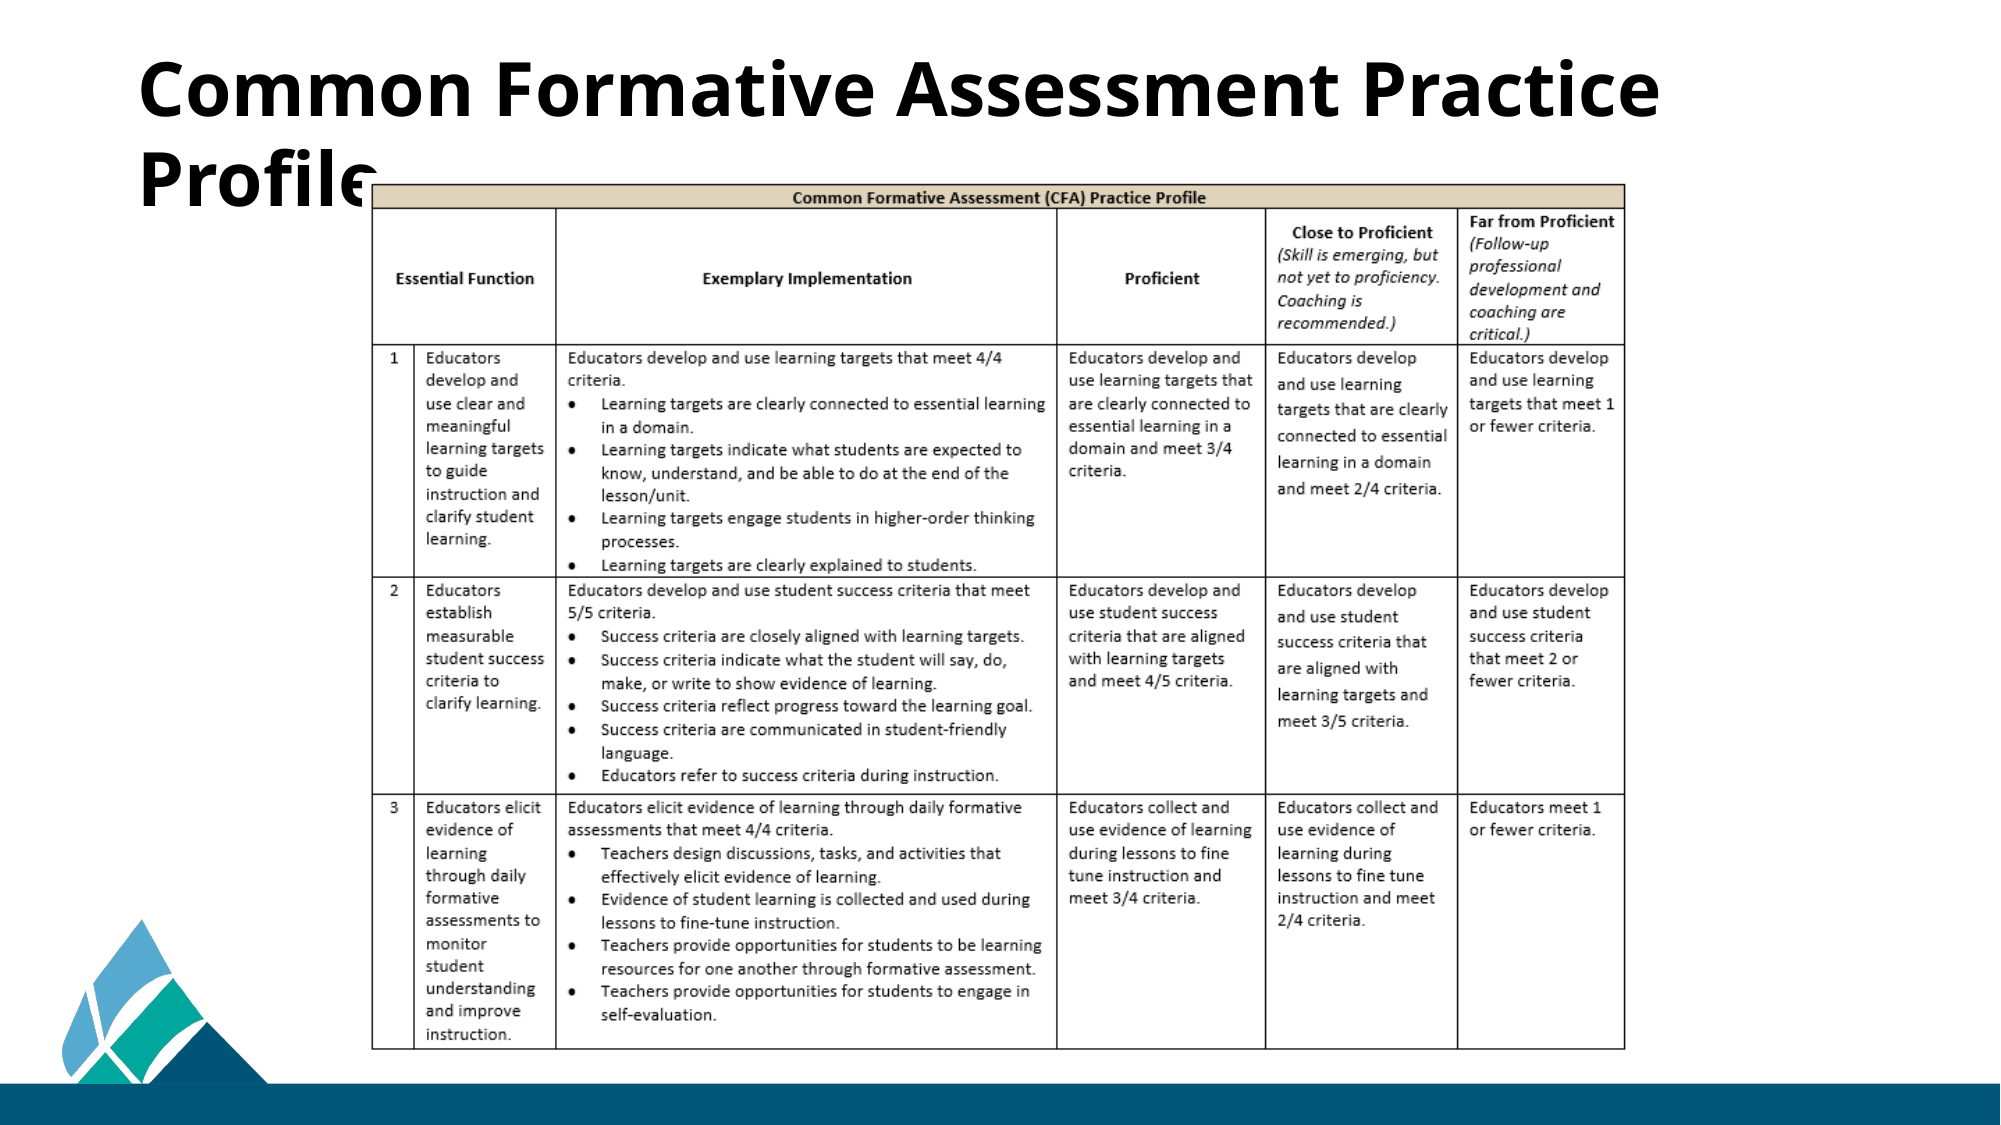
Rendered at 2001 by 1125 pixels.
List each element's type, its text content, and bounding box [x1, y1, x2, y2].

picture [62, 919, 268, 1083]
title Common Formative Assessment Practice Profile [137, 59, 1863, 203]
picture [362, 173, 1638, 1061]
